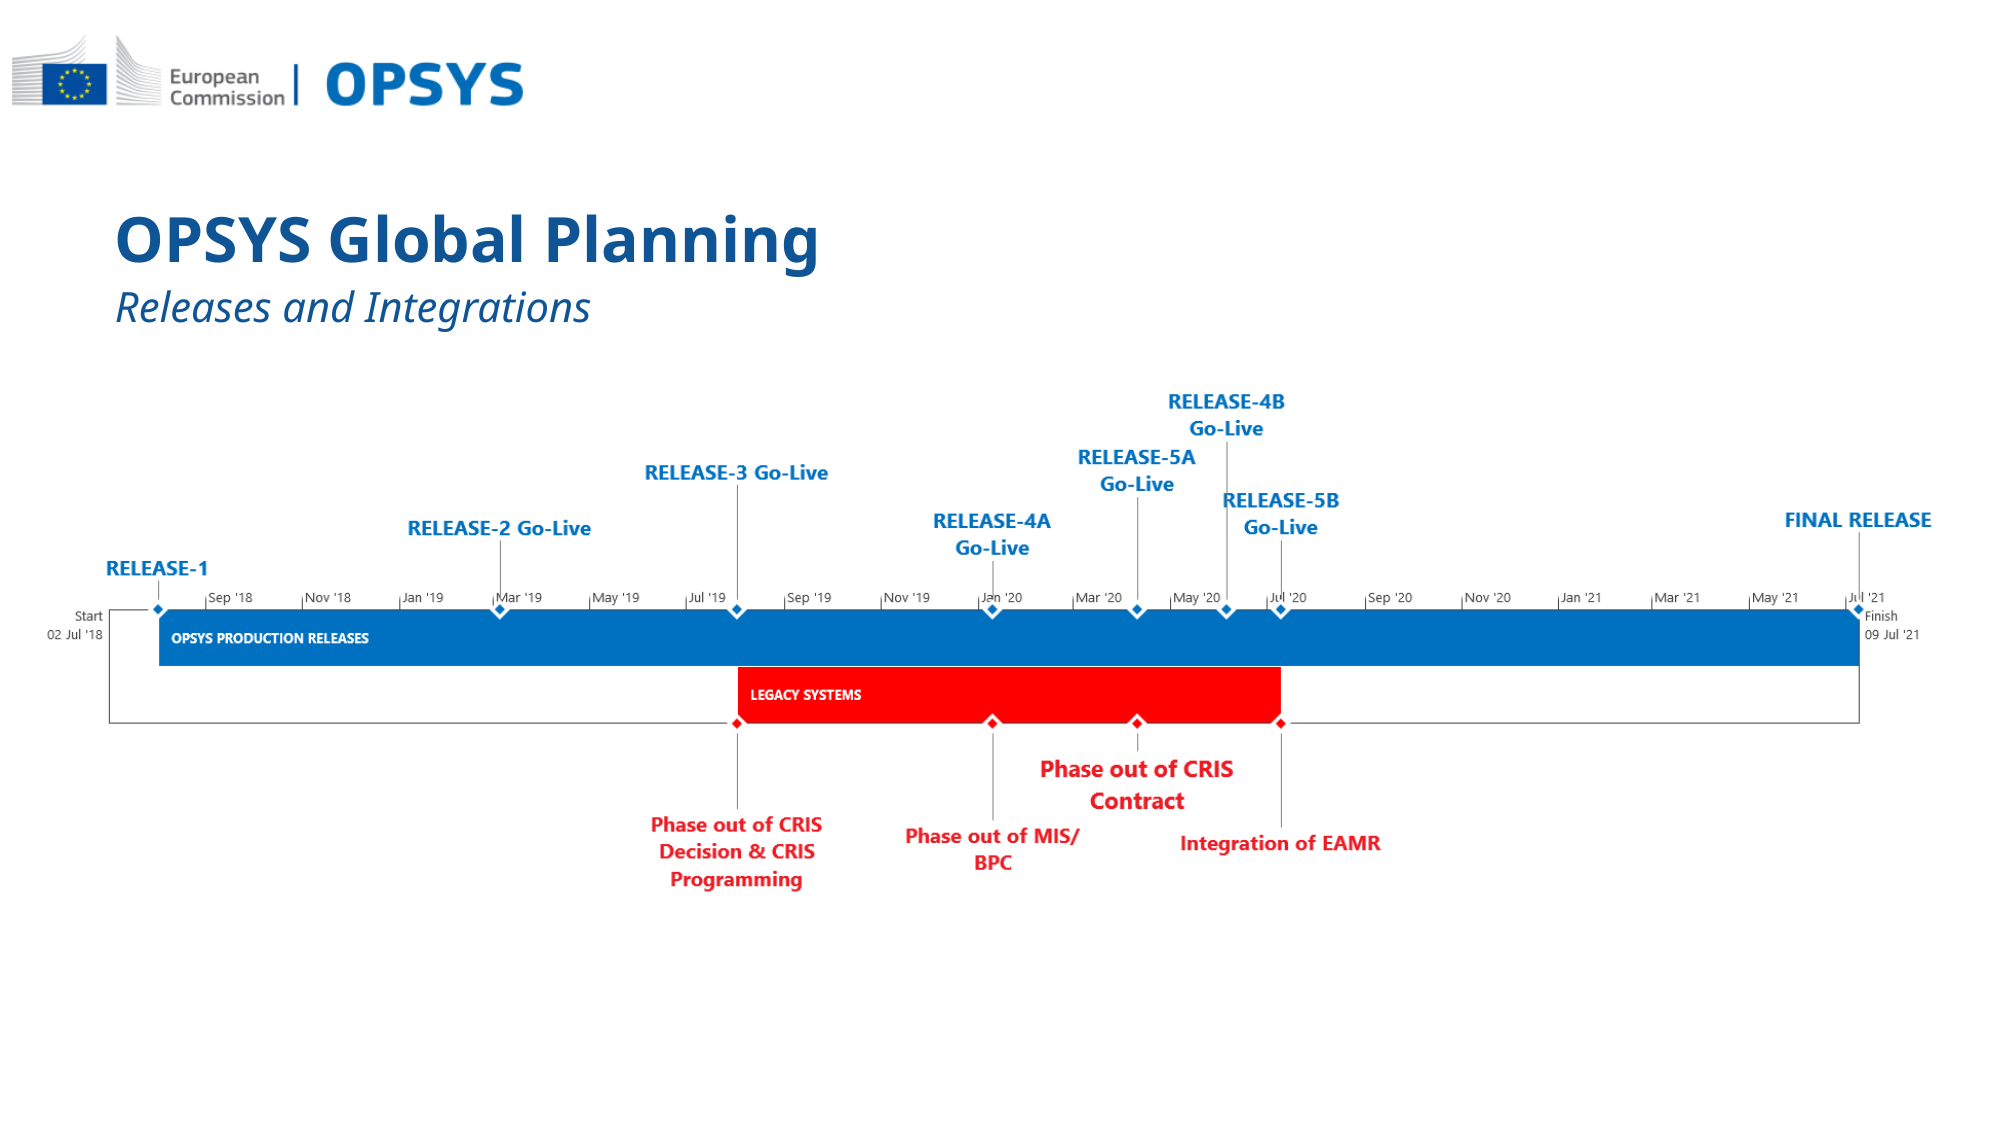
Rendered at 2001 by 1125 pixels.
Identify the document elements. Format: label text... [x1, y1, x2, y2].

picture [12, 0, 523, 137]
title OPSYS Global Planning [99, 189, 1301, 273]
picture [36, 386, 1948, 912]
list Releases and Integrations [99, 273, 1301, 340]
